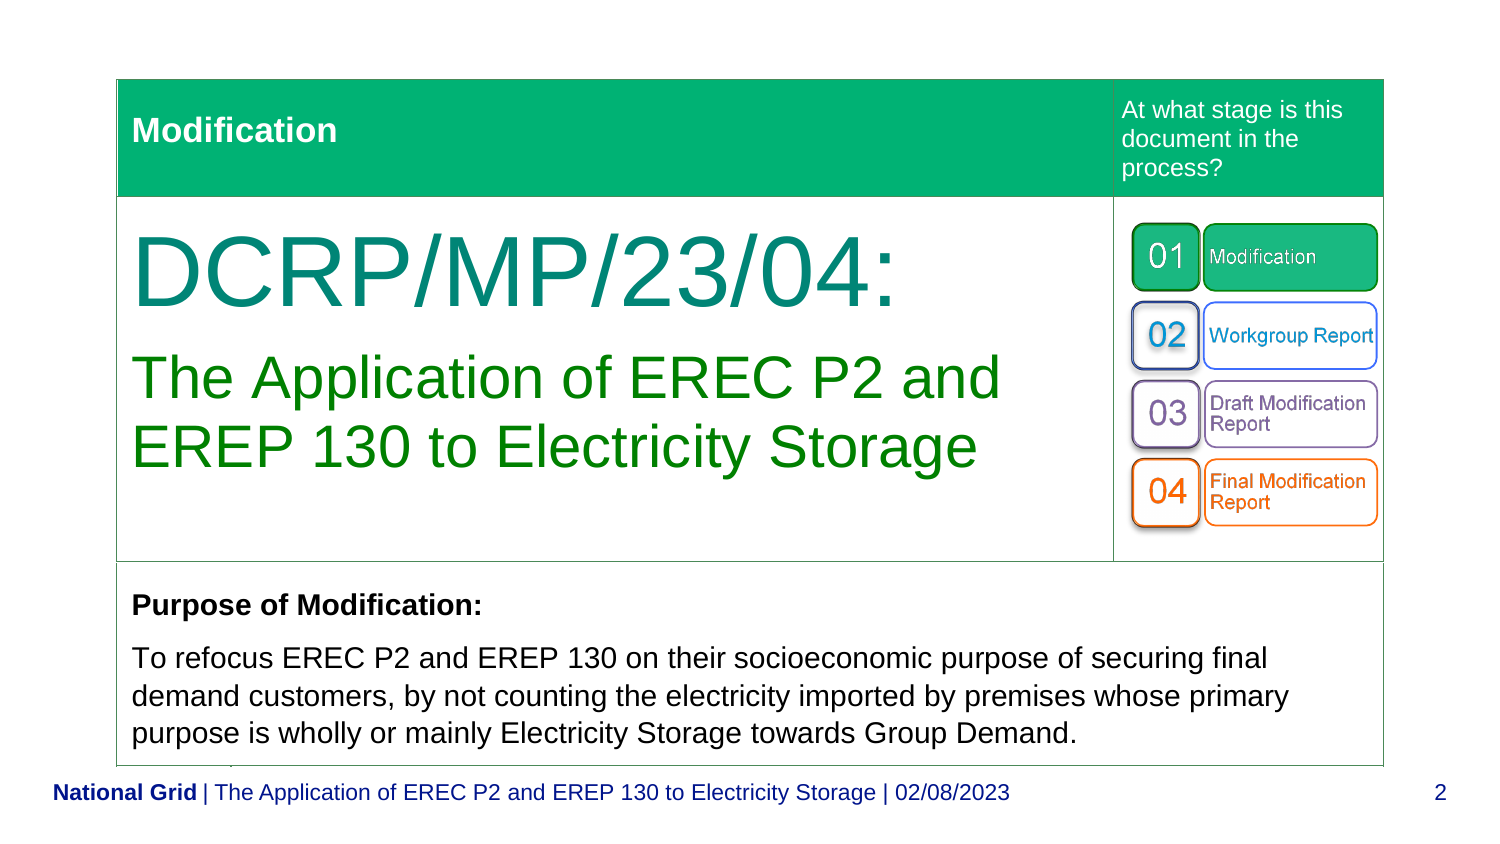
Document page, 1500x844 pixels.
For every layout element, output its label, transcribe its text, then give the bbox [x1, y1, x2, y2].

footer | The Application of EREC P2 and EREP 130 to Electricity Storage | 02/08/2023 [202, 777, 1383, 806]
picture [114, 77, 1385, 767]
